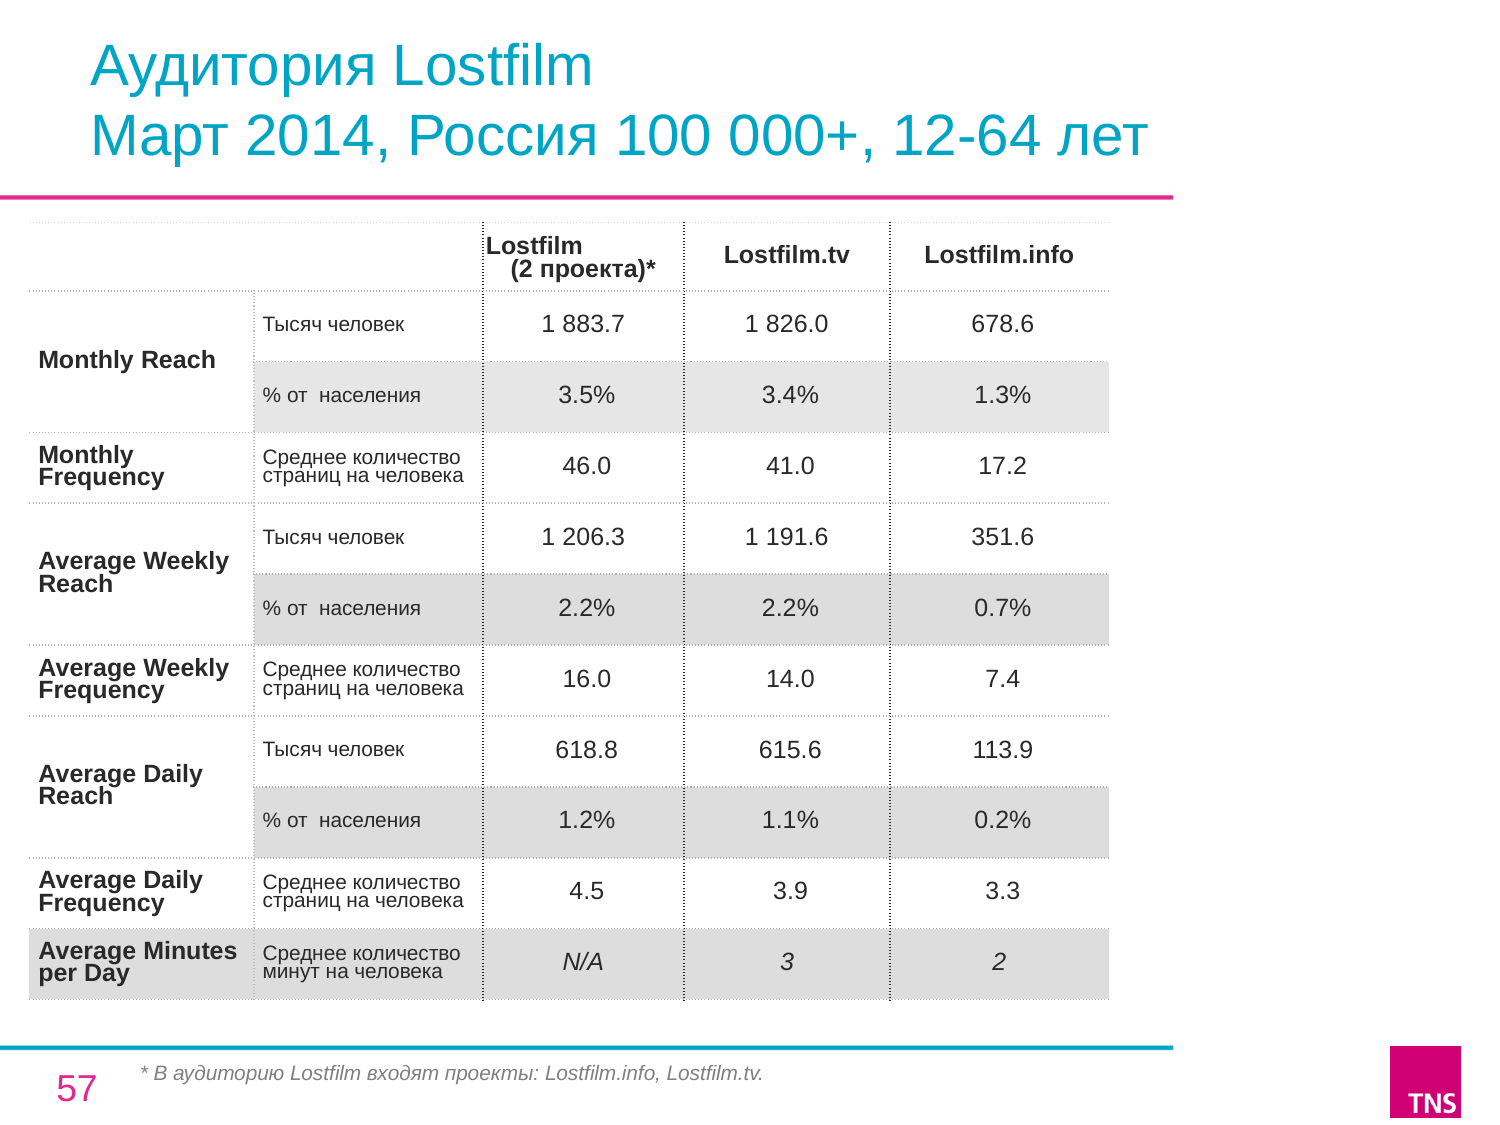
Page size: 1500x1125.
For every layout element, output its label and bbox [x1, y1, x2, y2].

title [74, 8, 1476, 187]
table_header [29, 223, 1109, 291]
slide_number [40, 1055, 392, 1125]
table_cell [29, 291, 1109, 999]
picture [0, 0, 1500, 1125]
text_box [124, 1052, 1463, 1092]
